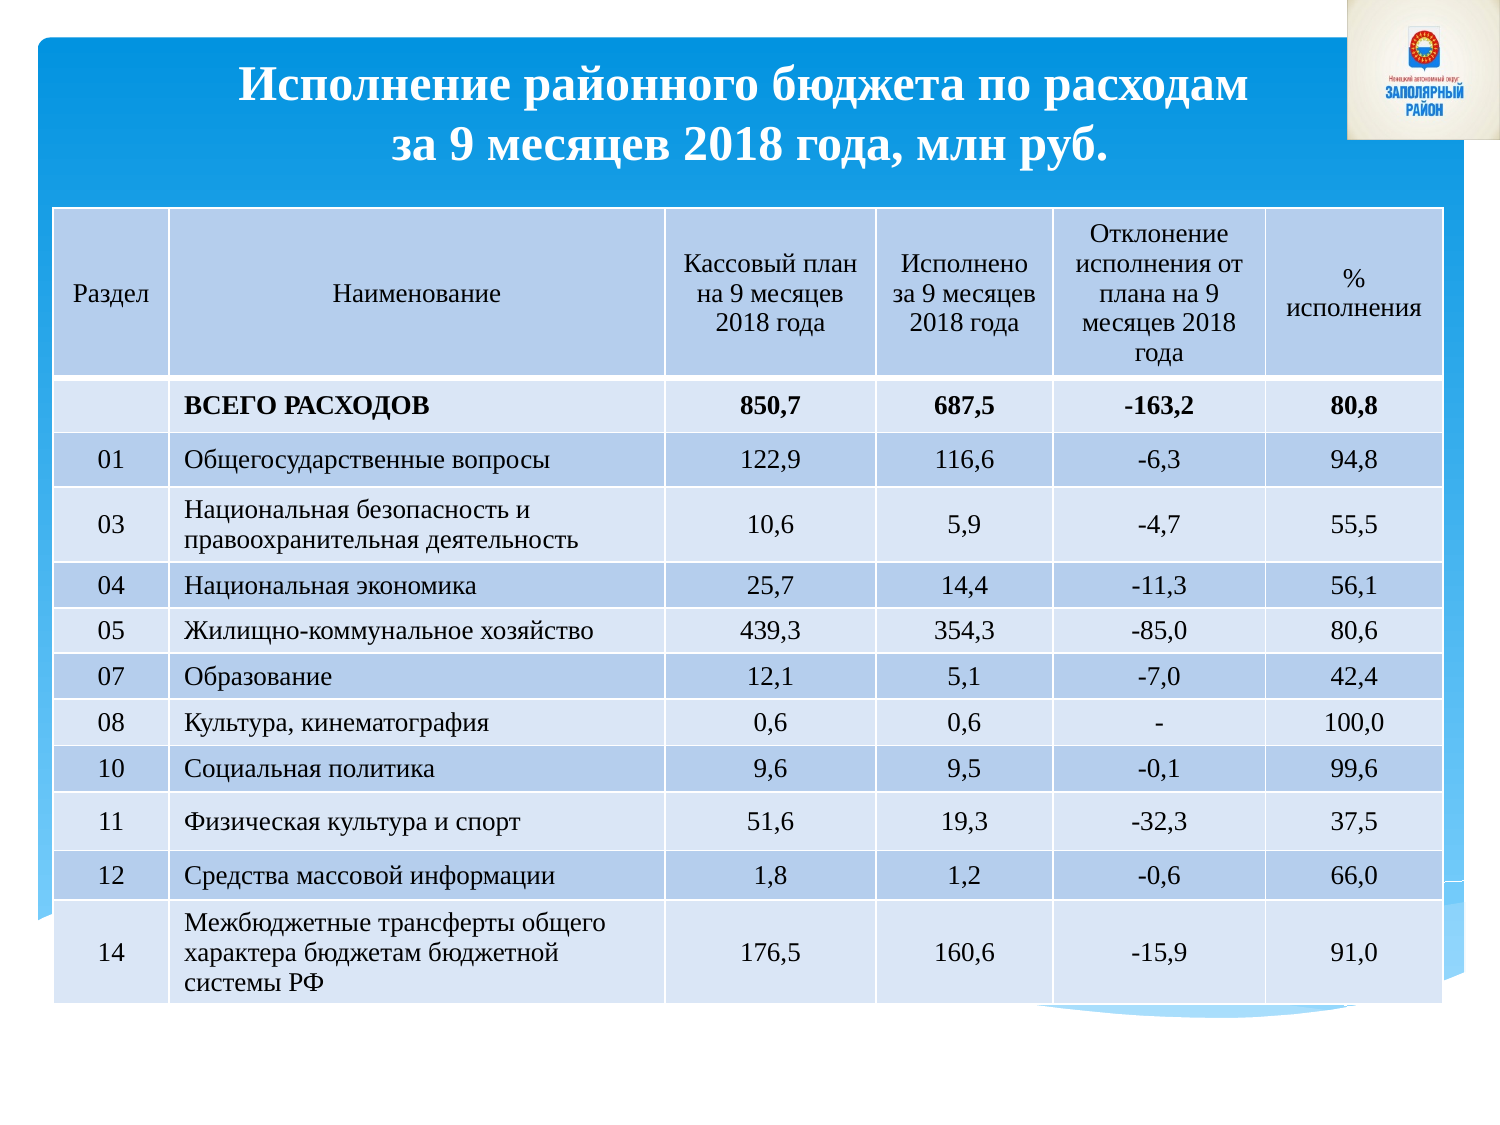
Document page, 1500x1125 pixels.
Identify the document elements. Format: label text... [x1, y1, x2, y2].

table_cell 42,4 [1266, 654, 1442, 698]
table_cell -0,1 [1054, 746, 1265, 791]
table_cell 99,6 [1266, 746, 1442, 791]
text_box [206, 363, 358, 431]
table_cell 91,0 [1266, 901, 1442, 1003]
table_header % исполнения [1266, 209, 1442, 375]
table_cell 55,5 [1266, 488, 1442, 561]
table_cell 850,7 [666, 381, 875, 432]
table_cell 07 [54, 654, 168, 698]
table_cell 94,8 [1266, 433, 1442, 486]
table_cell 19,3 [877, 793, 1052, 850]
table_cell ВСЕГО РАСХОДОВ [170, 381, 664, 432]
table_cell Национальная экономика [170, 563, 664, 607]
table_cell 10,6 [666, 488, 875, 561]
table_cell 116,6 [877, 433, 1052, 486]
table_cell 08 [54, 700, 168, 745]
table_cell 5,9 [877, 488, 1052, 561]
table_cell -15,9 [1054, 901, 1265, 1003]
table_cell 56,1 [1266, 563, 1442, 607]
table_cell 05 [54, 609, 168, 652]
table_cell Жилищно-коммунальное хозяйство [170, 609, 664, 652]
table_cell -85,0 [1054, 609, 1265, 652]
picture [1347, 0, 1500, 140]
table_cell -7,0 [1054, 654, 1265, 698]
table_cell [54, 381, 168, 432]
table_header Кассовый план на 9 месяцев 2018 года [666, 209, 875, 375]
table_cell 51,6 [666, 793, 875, 850]
table_cell -163,2 [1054, 381, 1265, 432]
table_cell - [1054, 700, 1265, 745]
table_cell 25,7 [666, 563, 875, 607]
table_cell 5,1 [877, 654, 1052, 698]
table_cell 03 [54, 488, 168, 561]
table_cell Физическая культура и спорт [170, 793, 664, 850]
table_header Раздел [54, 209, 168, 375]
table_cell 1,2 [877, 851, 1052, 899]
table_cell 12,1 [666, 654, 875, 698]
table_cell 10 [54, 746, 168, 791]
table_cell 439,3 [666, 609, 875, 652]
table_cell 1,8 [666, 851, 875, 899]
table_cell 9,5 [877, 746, 1052, 791]
table_cell 0,6 [666, 700, 875, 745]
table_cell -11,3 [1054, 563, 1265, 607]
table_cell -4,7 [1054, 488, 1265, 561]
table_cell 11 [54, 793, 168, 850]
table_cell 9,6 [666, 746, 875, 791]
table_cell 04 [54, 563, 168, 607]
text_box Исполнение районного бюджета по расходам за 9 месяцев 2018 года, млн руб. [53, 42, 1447, 178]
table_cell Национальная безопасность и правоохранительная деятельность [170, 488, 664, 561]
table_cell 01 [54, 433, 168, 486]
table_cell 160,6 [877, 901, 1052, 1003]
table_cell 100,0 [1266, 700, 1442, 745]
table_cell 122,9 [666, 433, 875, 486]
table_header Исполнено за 9 месяцев 2018 года [877, 209, 1052, 375]
table_cell Культура, кинематография [170, 700, 664, 745]
table_cell -0,6 [1054, 851, 1265, 899]
table_cell -6,3 [1054, 433, 1265, 486]
table_cell Межбюджетные трансферты общего характера бюджетам бюджетной системы РФ [170, 901, 664, 1003]
table_cell 0,6 [877, 700, 1052, 745]
table_cell Общегосударственные вопросы [170, 433, 664, 486]
table_cell 354,3 [877, 609, 1052, 652]
table_cell 14,4 [877, 563, 1052, 607]
table_cell 80,6 [1266, 609, 1442, 652]
table_cell Социальная политика [170, 746, 664, 791]
table_cell 14 [54, 901, 168, 1003]
table_header Отклонение исполнения от плана на 9 месяцев 2018 года [1054, 209, 1265, 375]
table_cell 687,5 [877, 381, 1052, 432]
table_cell 12 [54, 851, 168, 899]
table_cell 80,8 [1266, 381, 1442, 432]
table_cell Средства массовой информации [170, 851, 664, 899]
table_cell Образование [170, 654, 664, 698]
table_cell 37,5 [1266, 793, 1442, 850]
table_cell 66,0 [1266, 851, 1442, 899]
table_cell -32,3 [1054, 793, 1265, 850]
table_header Наименование [170, 209, 664, 375]
table_cell 176,5 [666, 901, 875, 1003]
